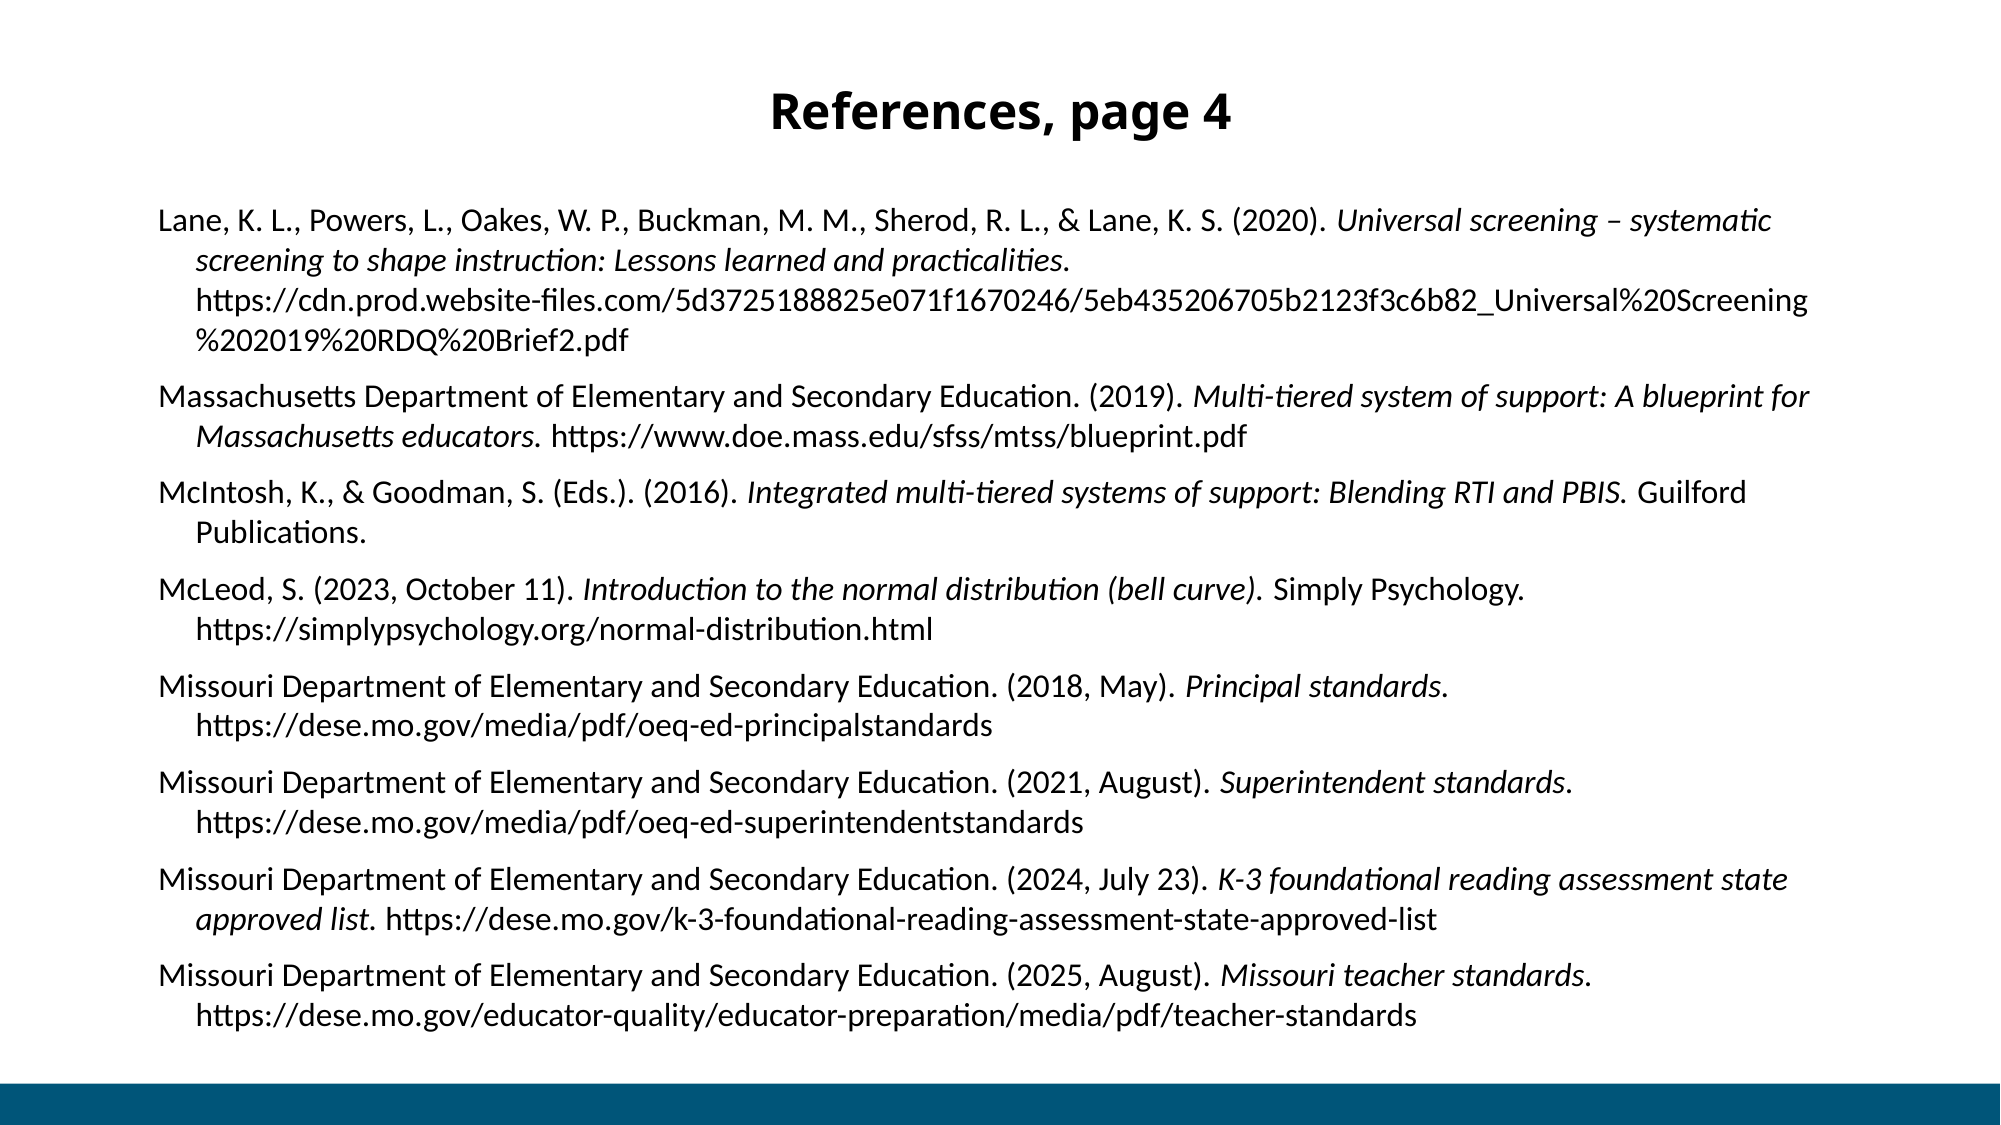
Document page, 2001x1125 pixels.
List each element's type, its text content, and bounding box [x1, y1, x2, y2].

title References, page 4 [138, 59, 1863, 160]
list Lane, K. L., Powers, L., Oakes, W. P., Buckman, M. M., Sherod, R. L., & Lane, K. S. (2020). Universal screening – systematic screening to shape instruction: Lessons learned and practicalities. https://cdn.prod.website-files.com/5d3725188825e071f1670246/5eb435206705b2123f3c6b82_Universal%20Screening%202019%20RDQ%20Brief2.pdf Massachusetts Department of Elementary and Secondary Education. (2019). Multi-tiered system of support: A blueprint for Massachusetts educators. https://www.doe.mass.edu/sfss/mtss/blueprint.pdf McIntosh, K., & Goodman, S. (Eds.). (2016). Integrated multi-tiered systems of support: Blending RTI and PBIS. Guilford Publications. McLeod, S. (2023, October 11). Introduction to the normal distribution (bell curve). Simply Psychology. https://simplypsychology.org/normal-distribution.html Missouri Department of Elementary and Secondary Education. (2018, May). Principal standards. https://dese.mo.gov/media/pdf/oeq-ed-principalstandards Missouri Department of Elementary and Secondary Education. (2021, August). Superintendent standards. https://dese.mo.gov/media/pdf/oeq-ed-superintendentstandards Missouri Department of Elementary and Secondary Education. (2024, July 23). K-3 foundational reading assessment state approved list. https://dese.mo.gov/k-3-foundational-reading-assessment-state-approved-list Missouri Department of Elementary and Secondary Education. (2025, August). Missouri teacher standards. https://dese.mo.gov/educator-quality/educator-preparation/media/pdf/teacher-standards [138, 177, 1863, 1023]
